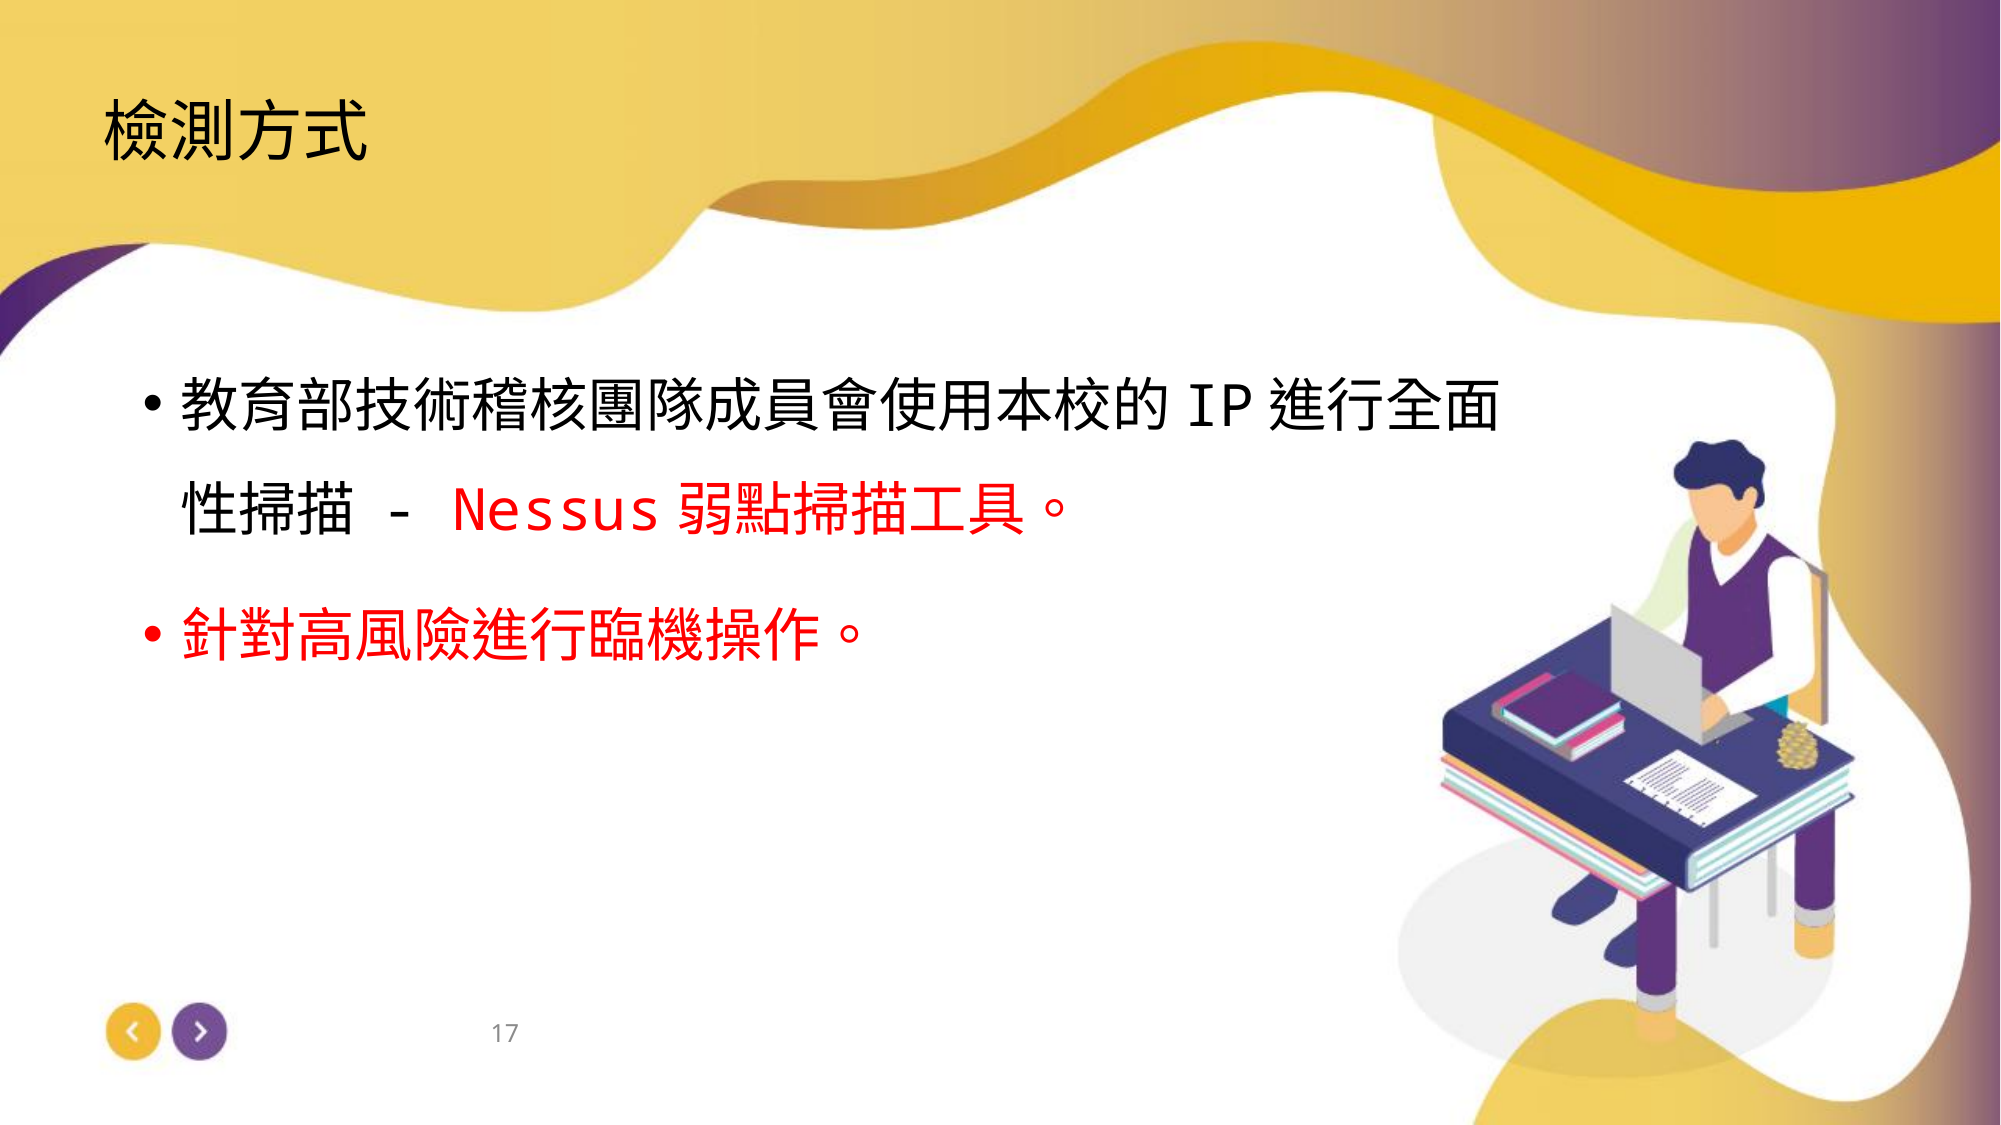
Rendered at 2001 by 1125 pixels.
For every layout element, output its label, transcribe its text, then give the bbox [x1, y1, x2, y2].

list 教育部技術稽核團隊成員會使用本校的IP進行全面性掃描 - Nessus弱點掃描工具。 針對高風險進行臨機操作。 [128, 325, 1563, 978]
picture [0, 0, 2001, 1125]
list 檢測方式 [87, 90, 836, 170]
